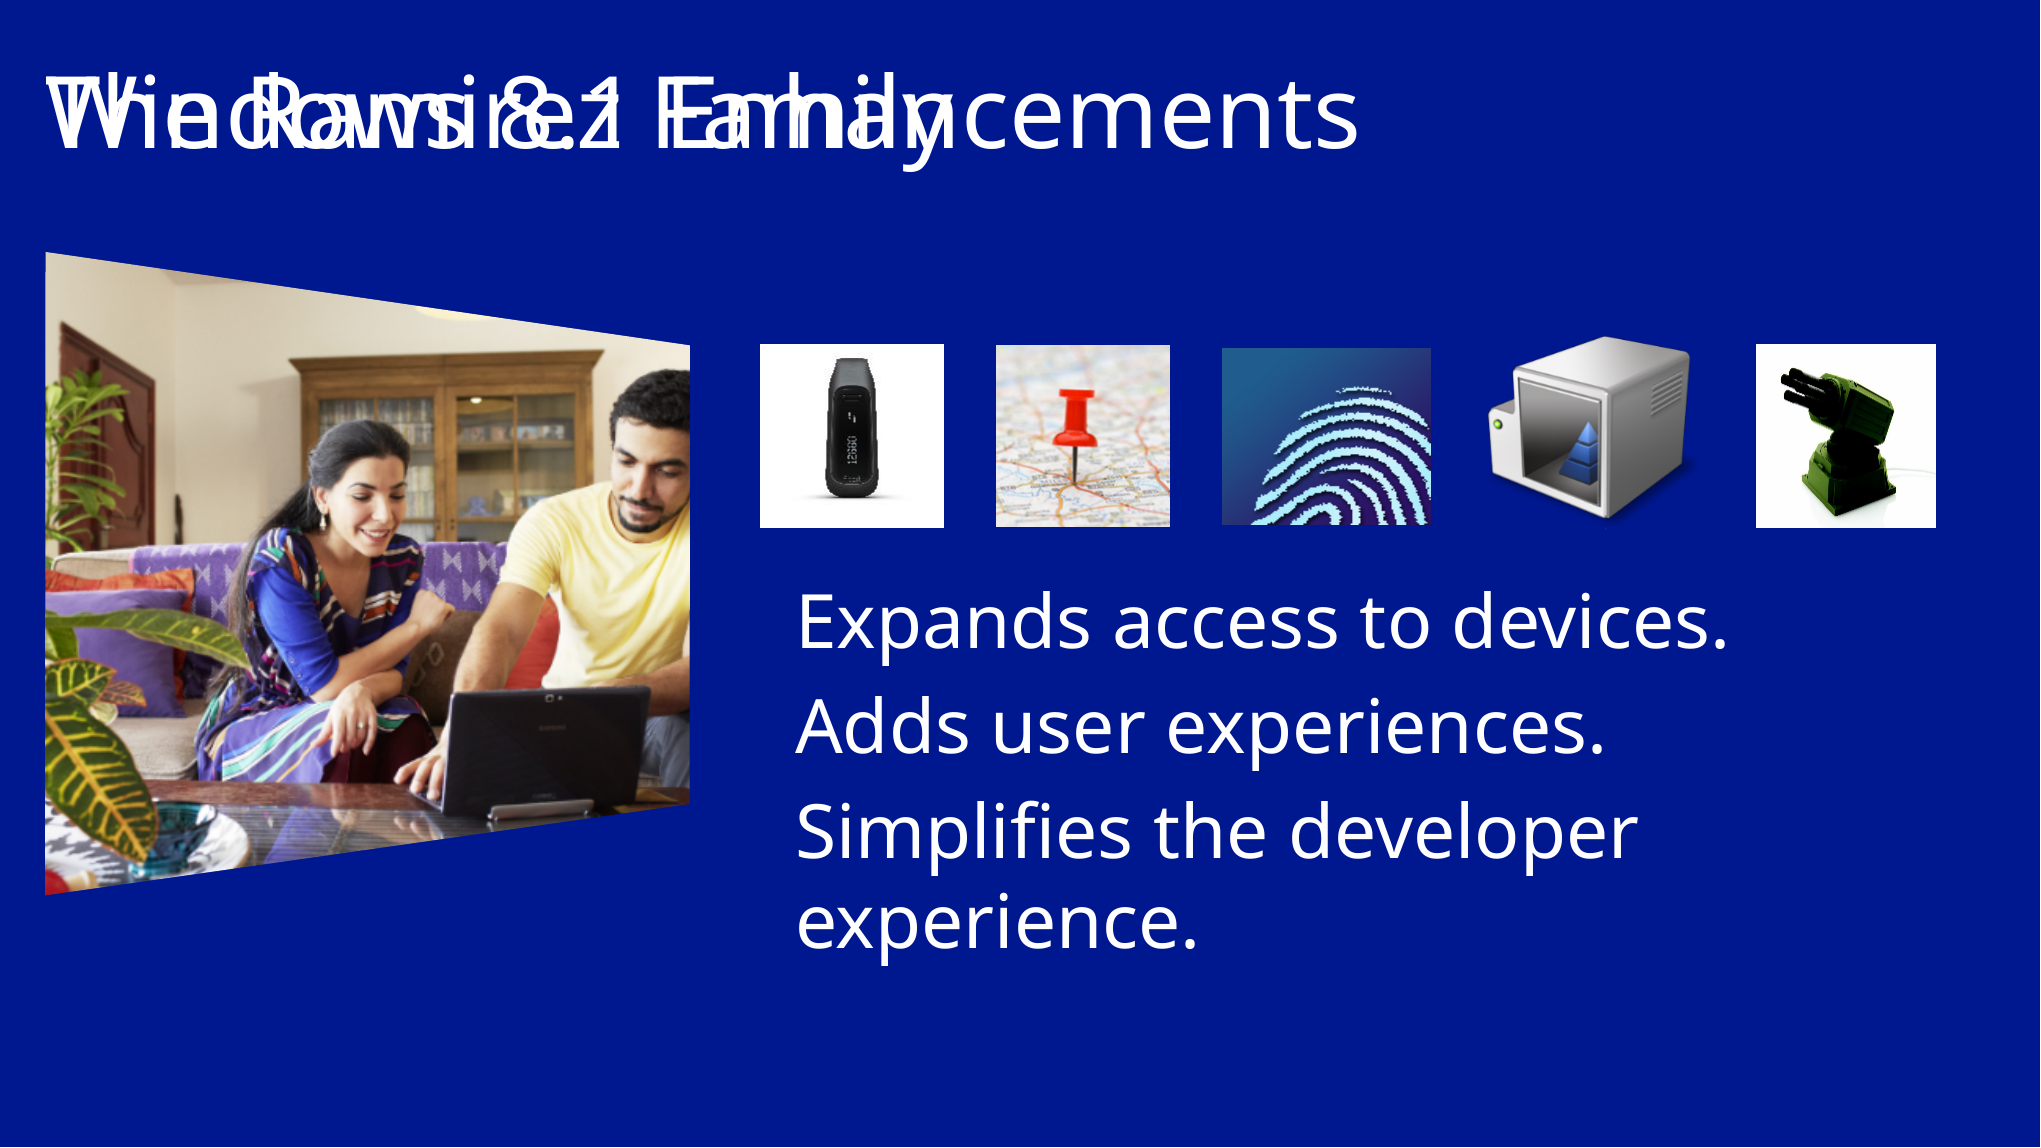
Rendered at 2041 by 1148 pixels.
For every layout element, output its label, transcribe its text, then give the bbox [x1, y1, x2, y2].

picture [1755, 344, 1936, 529]
list Expands access to devices. Adds user experiences. Simplifies the developer experience. [795, 573, 1996, 724]
picture [1483, 336, 1704, 537]
picture [996, 345, 1170, 527]
picture [1222, 347, 1431, 525]
picture [760, 344, 944, 528]
text_box Windows 8.1 Enhancements [45, 48, 1995, 199]
picture [44, 251, 691, 896]
